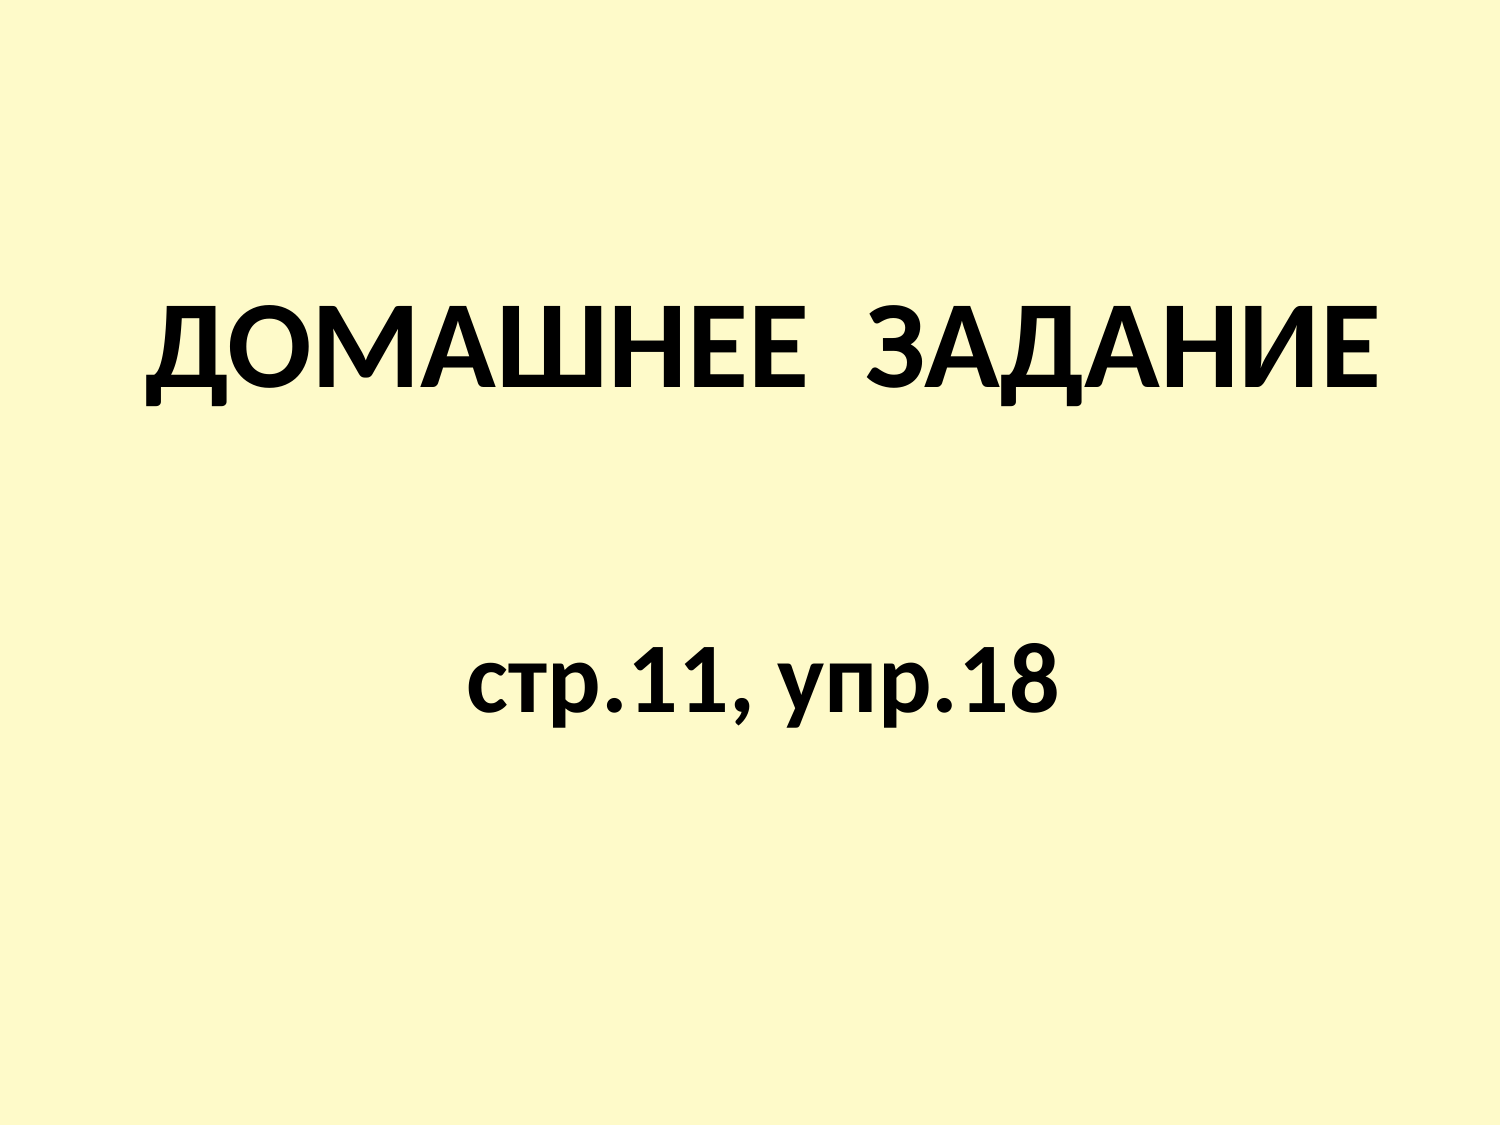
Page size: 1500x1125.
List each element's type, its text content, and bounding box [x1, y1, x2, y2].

text_box ДОМАШНЕЕ ЗАДАНИЕ стр.11, упр.18 [130, 255, 1397, 740]
